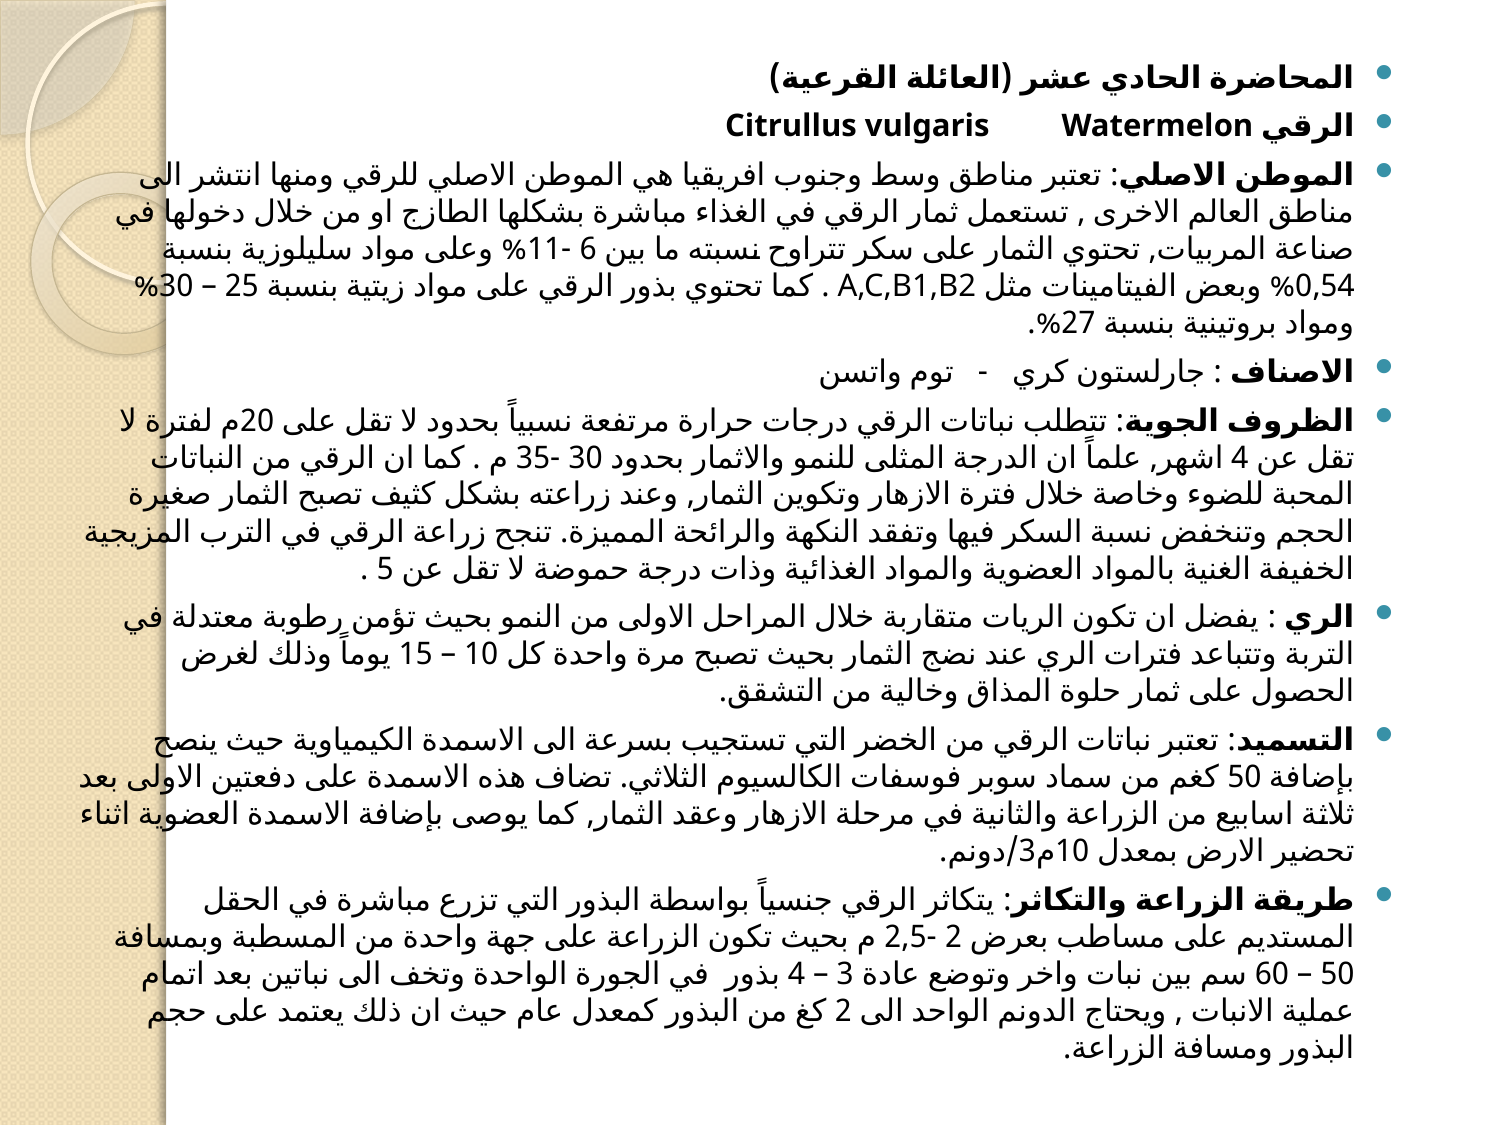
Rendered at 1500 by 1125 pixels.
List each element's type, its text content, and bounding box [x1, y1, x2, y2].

list المحاضرة الحادي عشر (العائلة القرعية) الرقي Citrullus vulgaris Watermelon الموطن الاصلي: تعتبر مناطق وسط وجنوب افريقيا هي الموطن الاصلي للرقي ومنها انتشر الى مناطق العالم الاخرى , تستعمل ثمار الرقي في الغذاء مباشرة بشكلها الطازج او من خلال دخولها في صناعة المربيات, تحتوي الثمار على سكر تتراوح نسبته ما بين 6 -11% وعلى مواد سليلوزية بنسبة 0,54% وبعض الفيتامينات مثل A,C,B1,B2 . كما تحتوي بذور الرقي على مواد زيتية بنسبة 25 – 30% ومواد بروتينية بنسبة 27%. الاصناف : جارلستون كري - توم واتسن الظروف الجوية: تتطلب نباتات الرقي درجات حرارة مرتفعة نسبياً بحدود لا تقل على 20م لفترة لا تقل عن 4 اشهر, علماً ان الدرجة المثلى للنمو والاثمار بحدود 30 -35 م . كما ان الرقي من النباتات المحبة للضوء وخاصة خلال فترة الازهار وتكوين الثمار, وعند زراعته بشكل كثيف تصبح الثمار صغيرة الحجم وتنخفض نسبة السكر فيها وتفقد النكهة والرائحة المميزة. تنجح زراعة الرقي في الترب المزيجية الخفيفة الغنية بالمواد العضوية والمواد الغذائية وذات درجة حموضة لا تقل عن 5 . الري : يفضل ان تكون الريات متقاربة خلال المراحل الاولى من النمو بحيث تؤمن رطوبة معتدلة في التربة وتتباعد فترات الري عند نضج الثمار بحيث تصبح مرة واحدة كل 10 – 15 يوماً وذلك لغرض الحصول على ثمار حلوة المذاق وخالية من التشقق. التسميد: تعتبر نباتات الرقي من الخضر التي تستجيب بسرعة الى الاسمدة الكيمياوية حيث ينصح بإضافة 50 كغم من سماد سوبر فوسفات الكالسيوم الثلاثي. تضاف هذه الاسمدة على دفعتين الاولى بعد ثلاثة اسابيع من الزراعة والثانية في مرحلة الازهار وعقد الثمار, كما يوصى بإضافة الاسمدة العضوية اثناء تحضير الارض بمعدل 10م3/دونم. طريقة الزراعة والتكاثر: يتكاثر الرقي جنسياً بواسطة البذور التي تزرع مباشرة في الحقل المستديم على مساطب بعرض 2 -2,5 م بحيث تكون الزراعة على جهة واحدة من المسطبة وبمسافة 50 – 60 سم بين نبات واخر وتوضع عادة 3 – 4 بذور في الجورة الواحدة وتخف الى نباتين بعد اتمام عملية الانبات , ويحتاج الدونم الواحد الى 2 كغ من البذور كمعدل عام حيث ان ذلك يعتمد على حجم البذور ومسافة الزراعة. [62, 50, 1425, 1075]
title [235, 45, 1466, 233]
